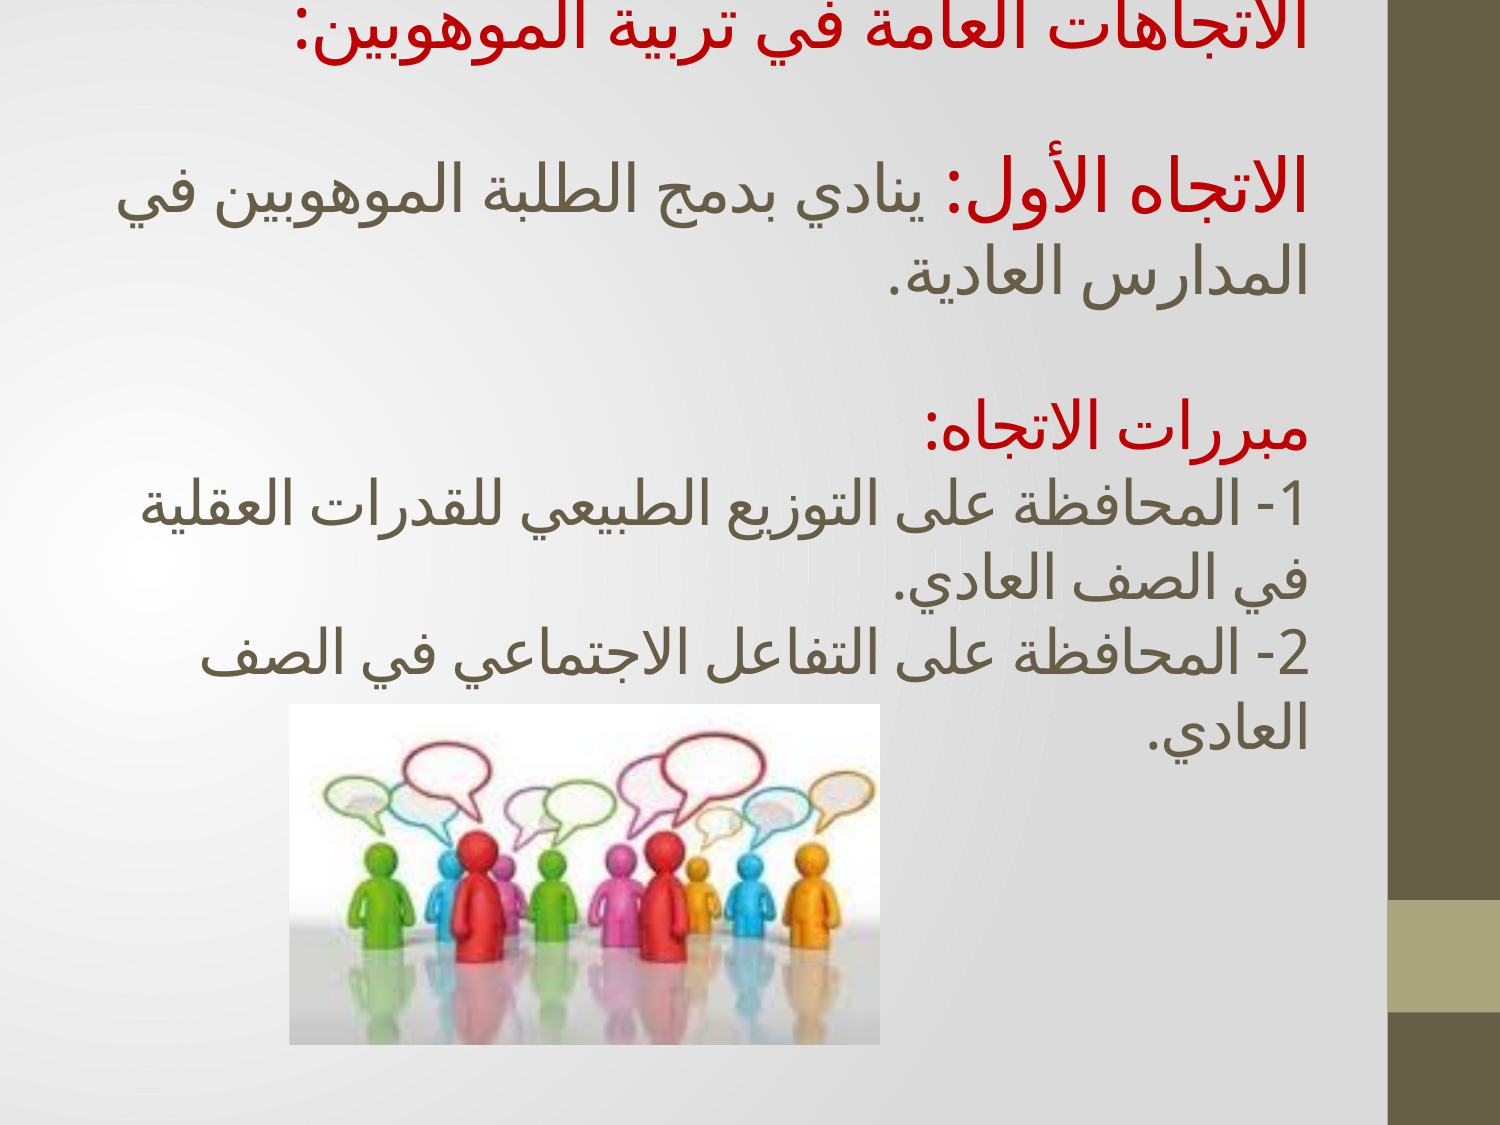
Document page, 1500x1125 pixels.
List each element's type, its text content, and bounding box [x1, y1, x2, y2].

picture [288, 703, 881, 1045]
title الاتجاهات العامة في تربية الموهوبين: الاتجاه الأول: ينادي بدمج الطلبة الموهوبين في المدارس العادية. مبررات الاتجاه: 1- المحافظة على التوزيع الطبيعي للقدرات العقلية في الصف العادي. 2- المحافظة على التفاعل الاجتماعي في الصف العادي. [76, 349, 1327, 538]
